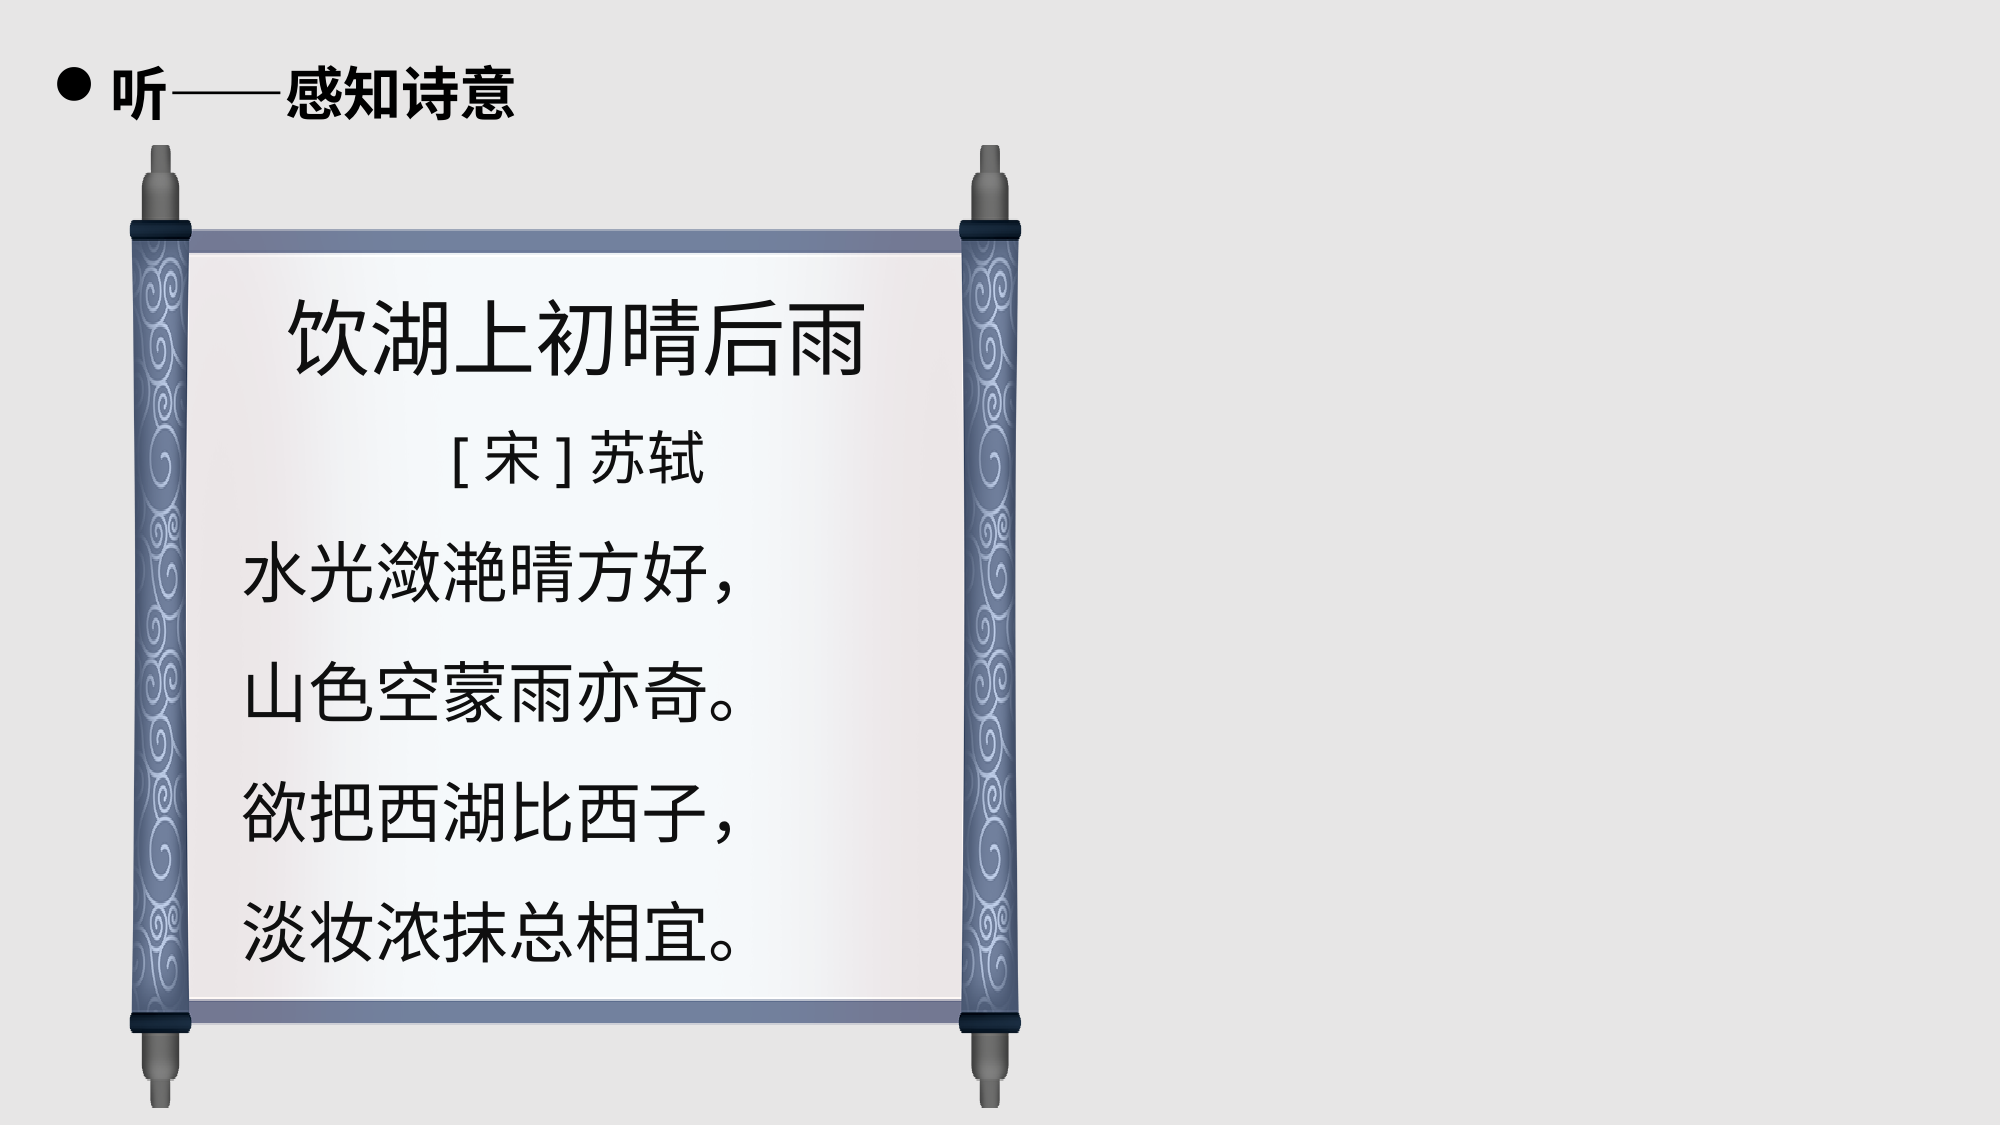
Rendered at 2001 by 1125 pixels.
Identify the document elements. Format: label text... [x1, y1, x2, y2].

picture [96, 49, 1050, 1125]
text_box 听——感知诗意 [37, 49, 96, 135]
